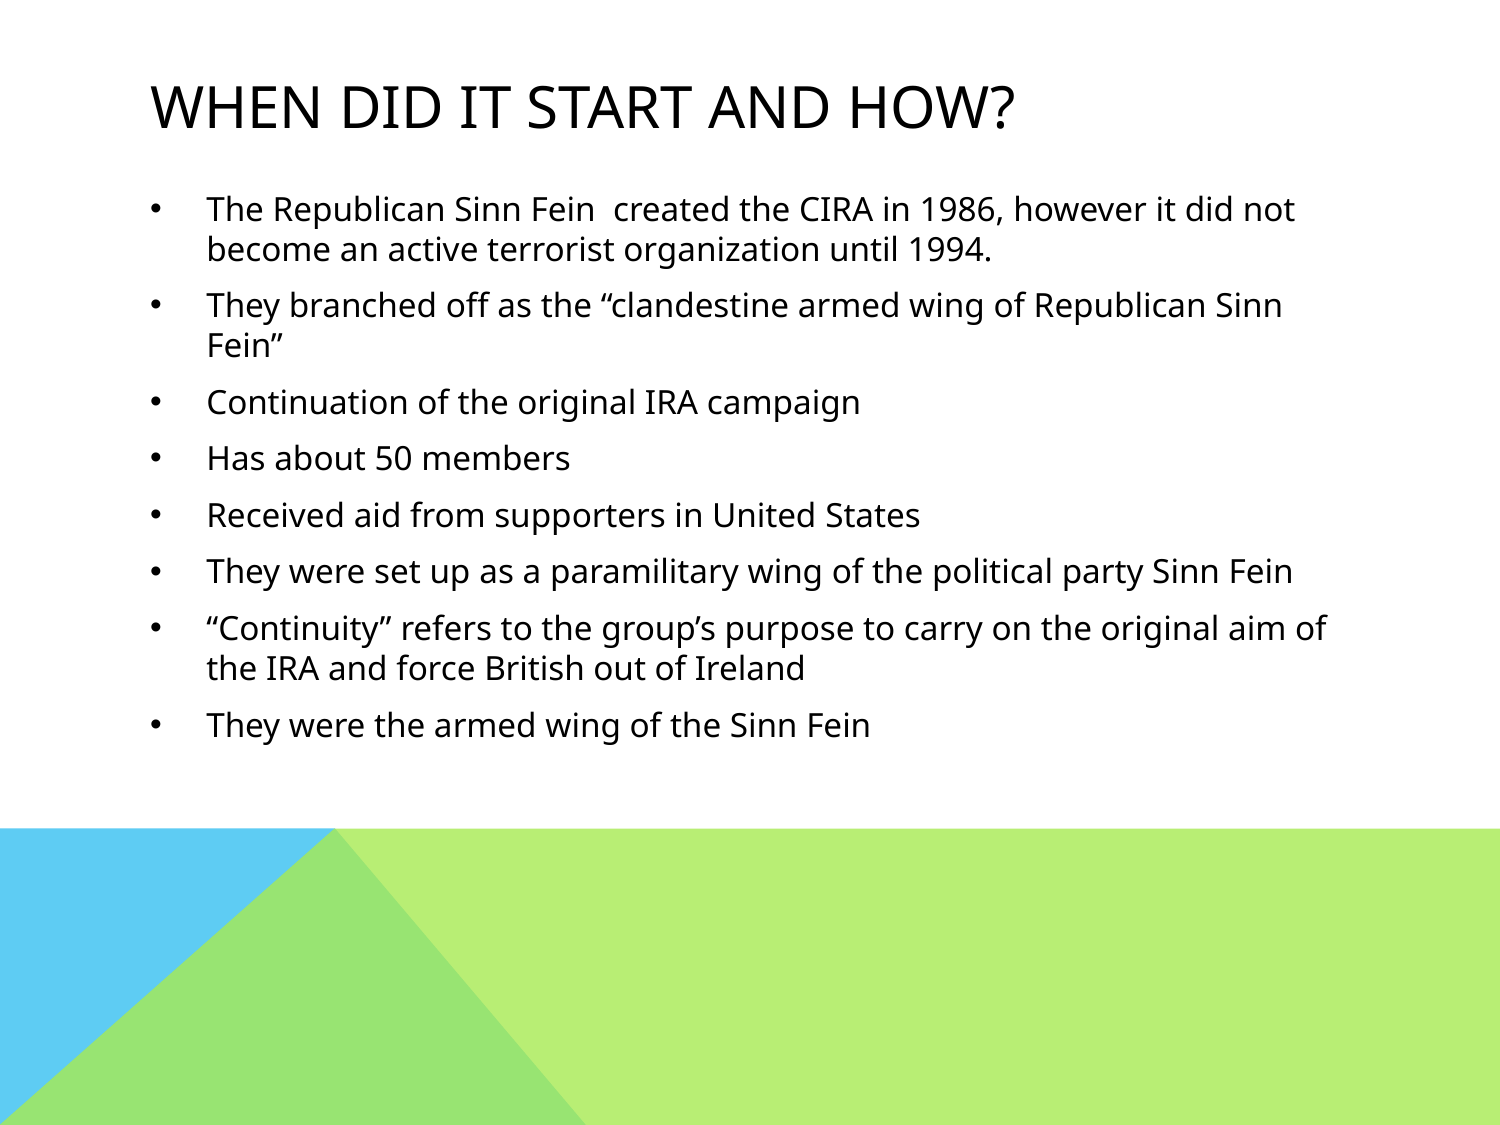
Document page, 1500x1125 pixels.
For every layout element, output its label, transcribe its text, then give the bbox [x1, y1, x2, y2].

list The Republican Sinn Fein created the CIRA in 1986, however it did not become an active terrorist organization until 1994. They branched off as the “clandestine armed wing of Republican Sinn Fein” Continuation of the original IRA campaign Has about 50 members Received aid from supporters in United States They were set up as a paramilitary wing of the political party Sinn Fein “Continuity” refers to the group’s purpose to carry on the original aim of the IRA and force British out of Ireland They were the armed wing of the Sinn Fein [135, 180, 1369, 768]
title When did it start and how? [135, 60, 1369, 150]
